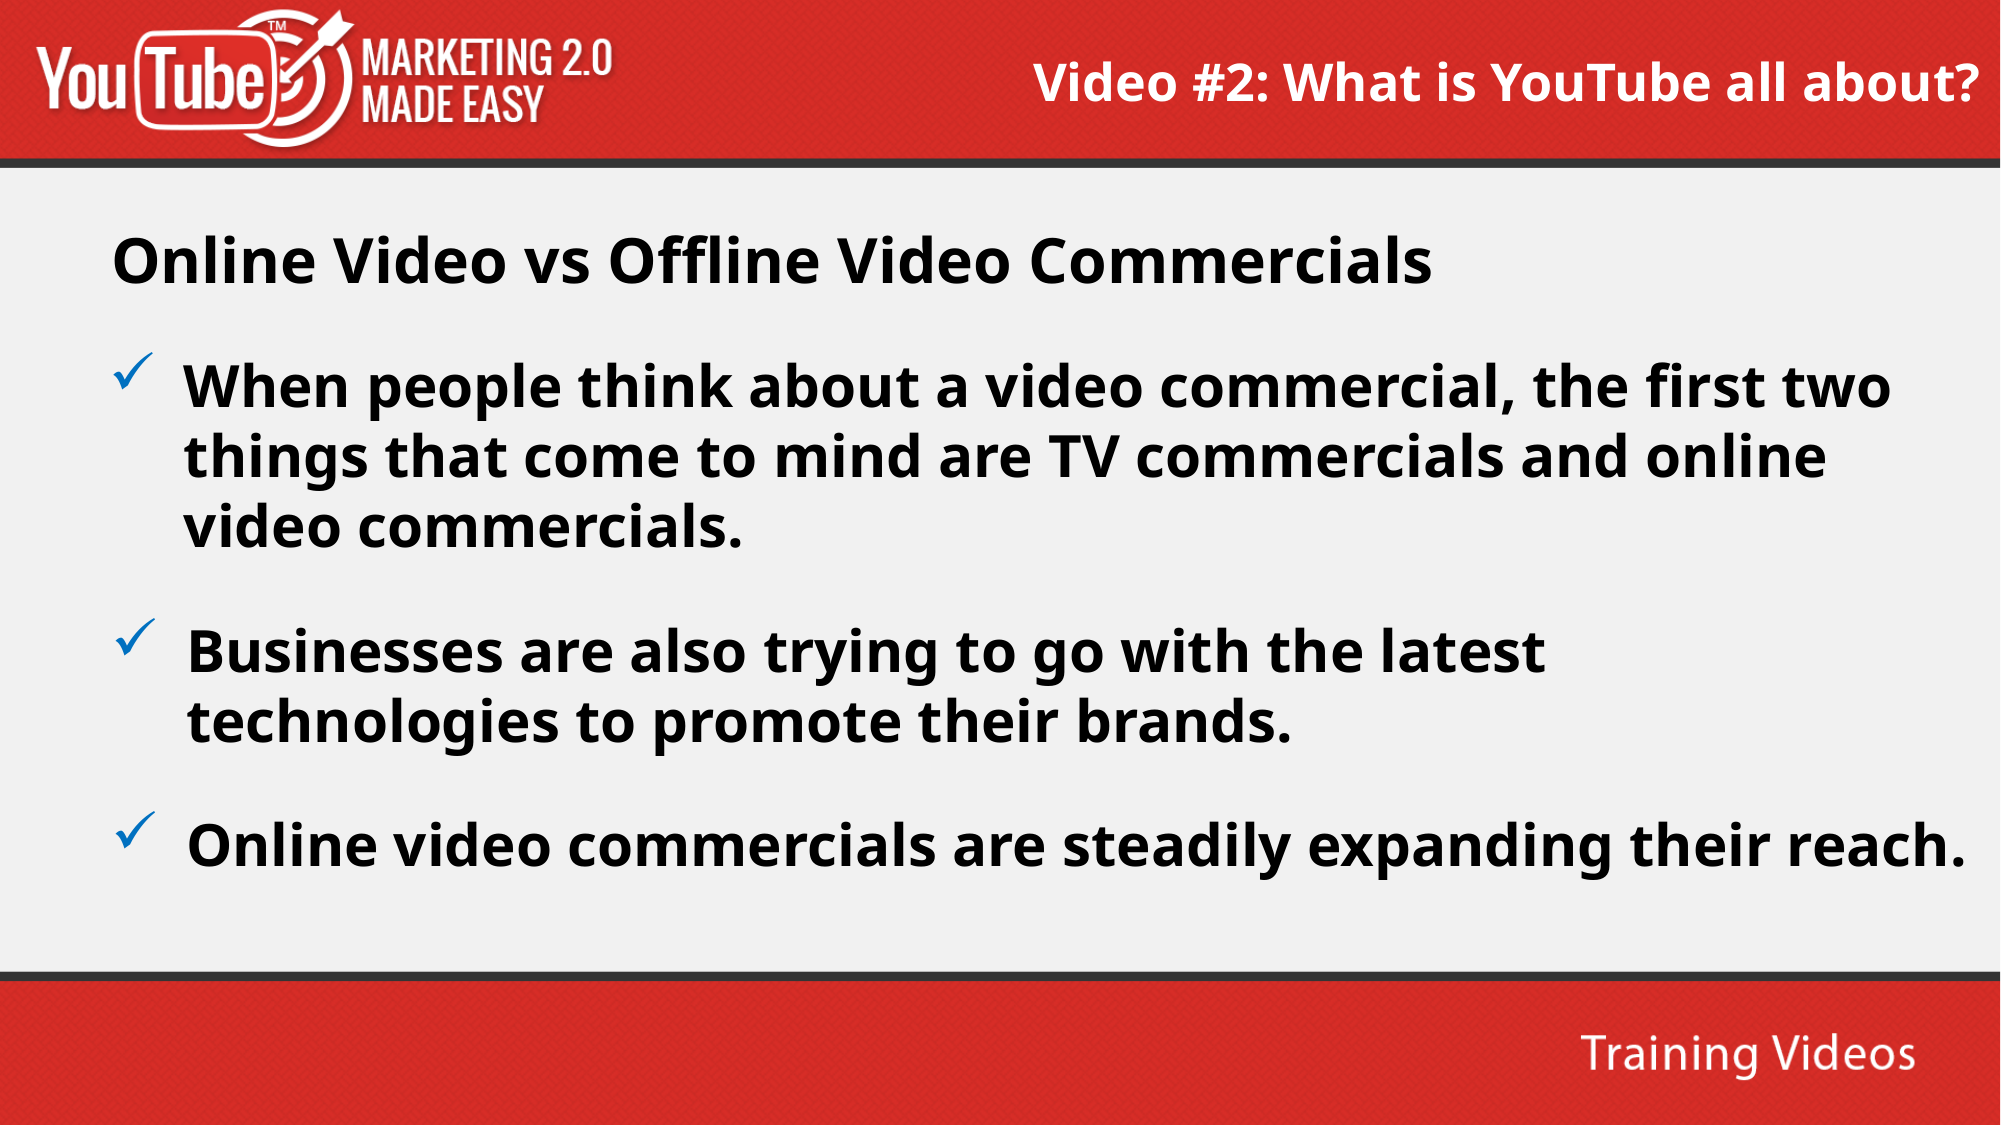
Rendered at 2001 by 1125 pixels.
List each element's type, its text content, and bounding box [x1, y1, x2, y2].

text_box Online Video vs Offline Video Commercials [96, 213, 1934, 304]
text_box Video #2: What is YouTube all about? [916, 41, 1996, 119]
text_box Businesses are also trying to go with the latest technologies to promote their brands. [96, 606, 1949, 762]
text_box Online video commercials are steadily expanding their reach. [96, 800, 2000, 886]
text_box When people think about a video commercial, the first two things that come to mind are TV commercials and online video commercials. [94, 341, 1949, 567]
picture [0, 0, 2001, 1125]
